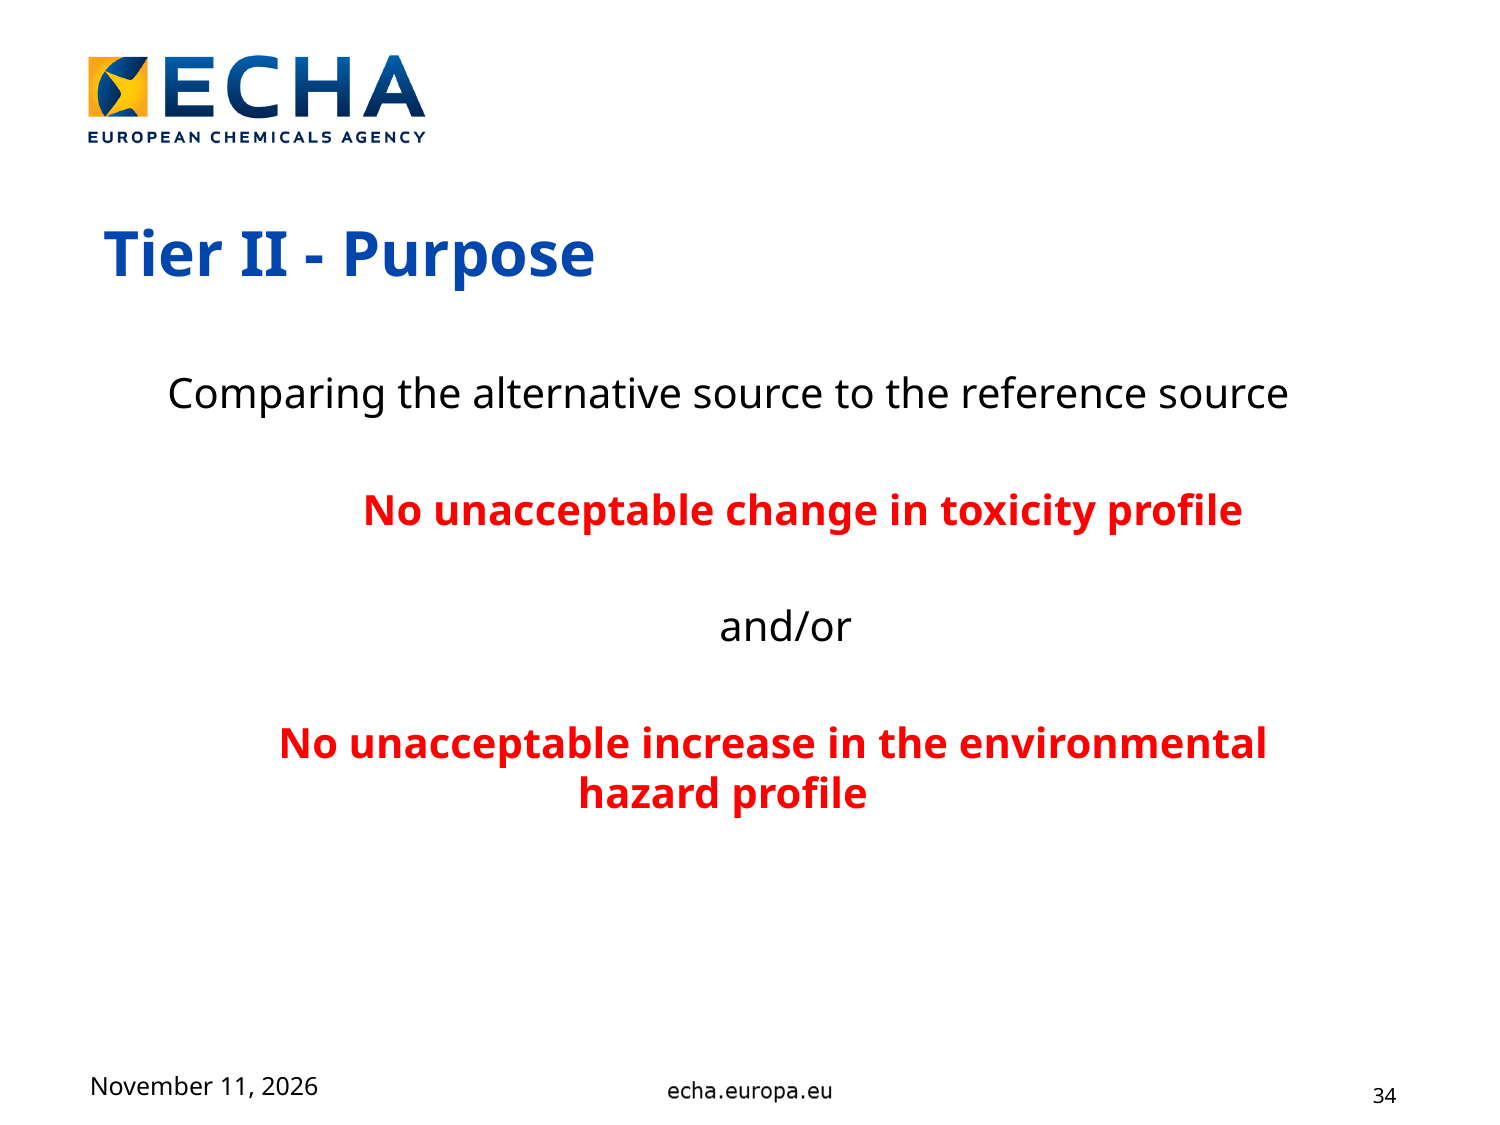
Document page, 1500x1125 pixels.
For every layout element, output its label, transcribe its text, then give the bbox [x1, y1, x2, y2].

slide_number 34 [1174, 1074, 1412, 1125]
list Tier II - Purpose [88, 206, 1412, 296]
picture [88, 54, 426, 144]
list Comparing the alternative source to the reference source No unacceptable change in toxicity profile and/or No unacceptable increase in the environmental hazard profile [29, 315, 1353, 1024]
text_box 9 October 2014 [75, 1063, 425, 1125]
picture [620, 1070, 880, 1125]
